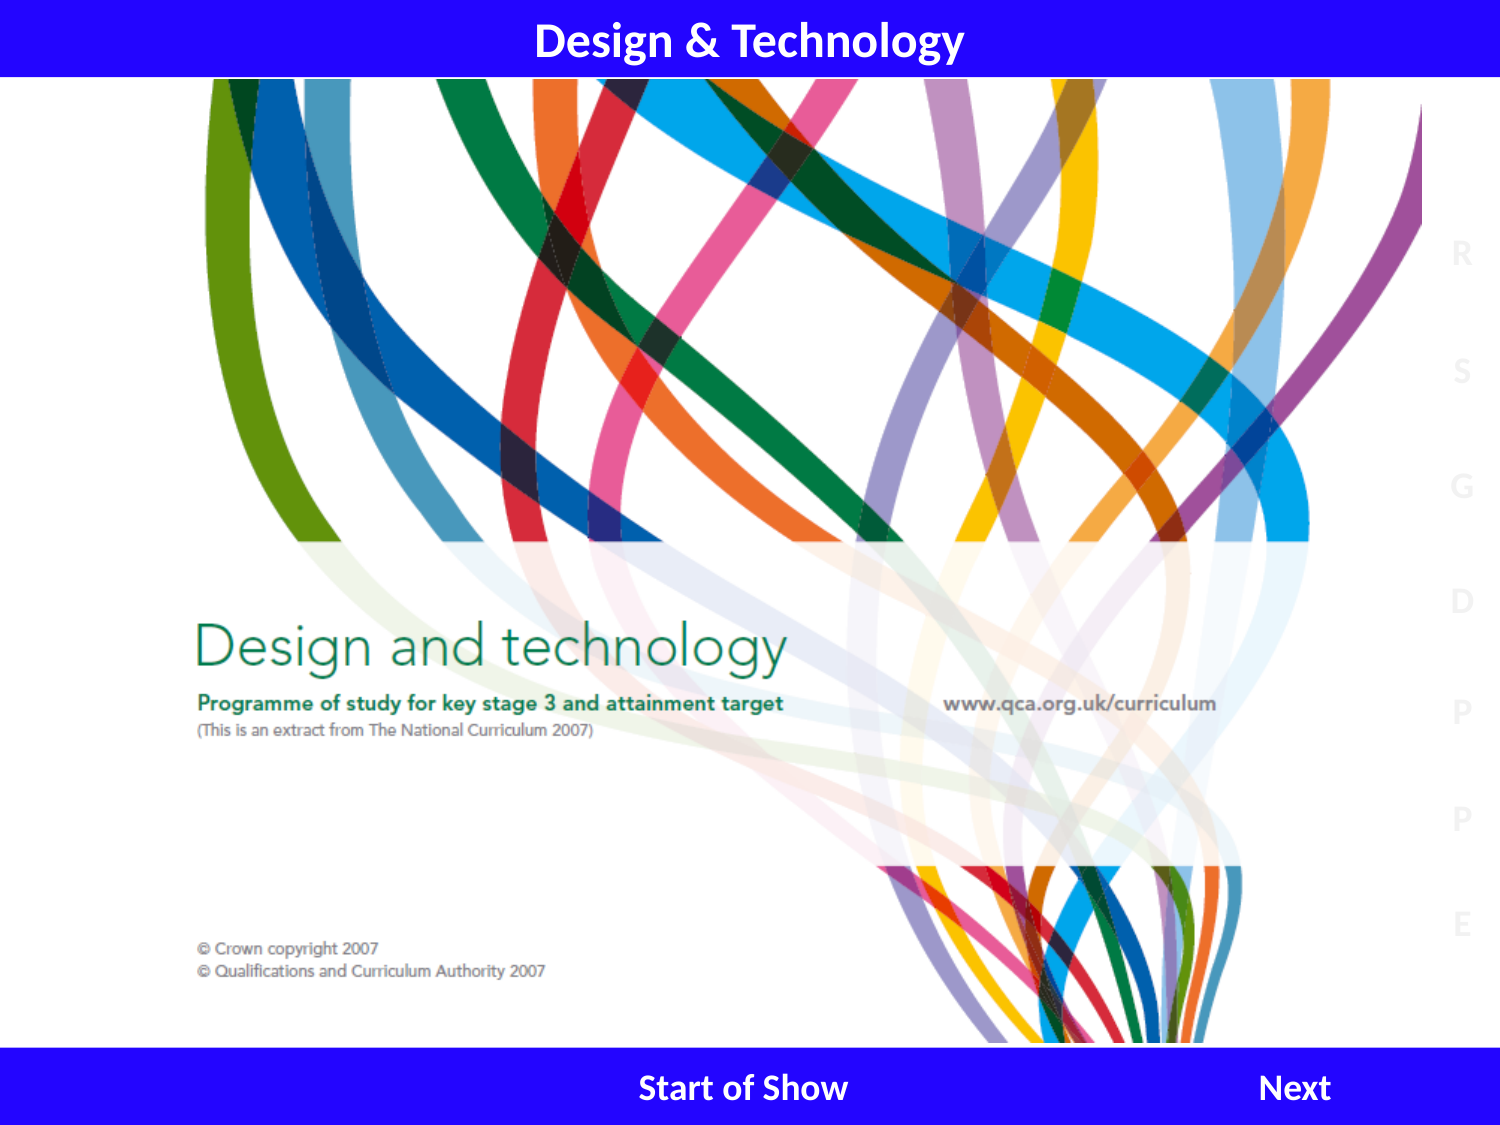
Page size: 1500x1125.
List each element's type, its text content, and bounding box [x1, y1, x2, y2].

text_box Start of Show [384, 1059, 1103, 1111]
text_box Next [1118, 1059, 1472, 1111]
text_box Design & Technology [0, 0, 1500, 71]
text_box [0, 71, 1500, 79]
picture [56, 79, 1423, 1043]
text_box [0, 1046, 1500, 1125]
